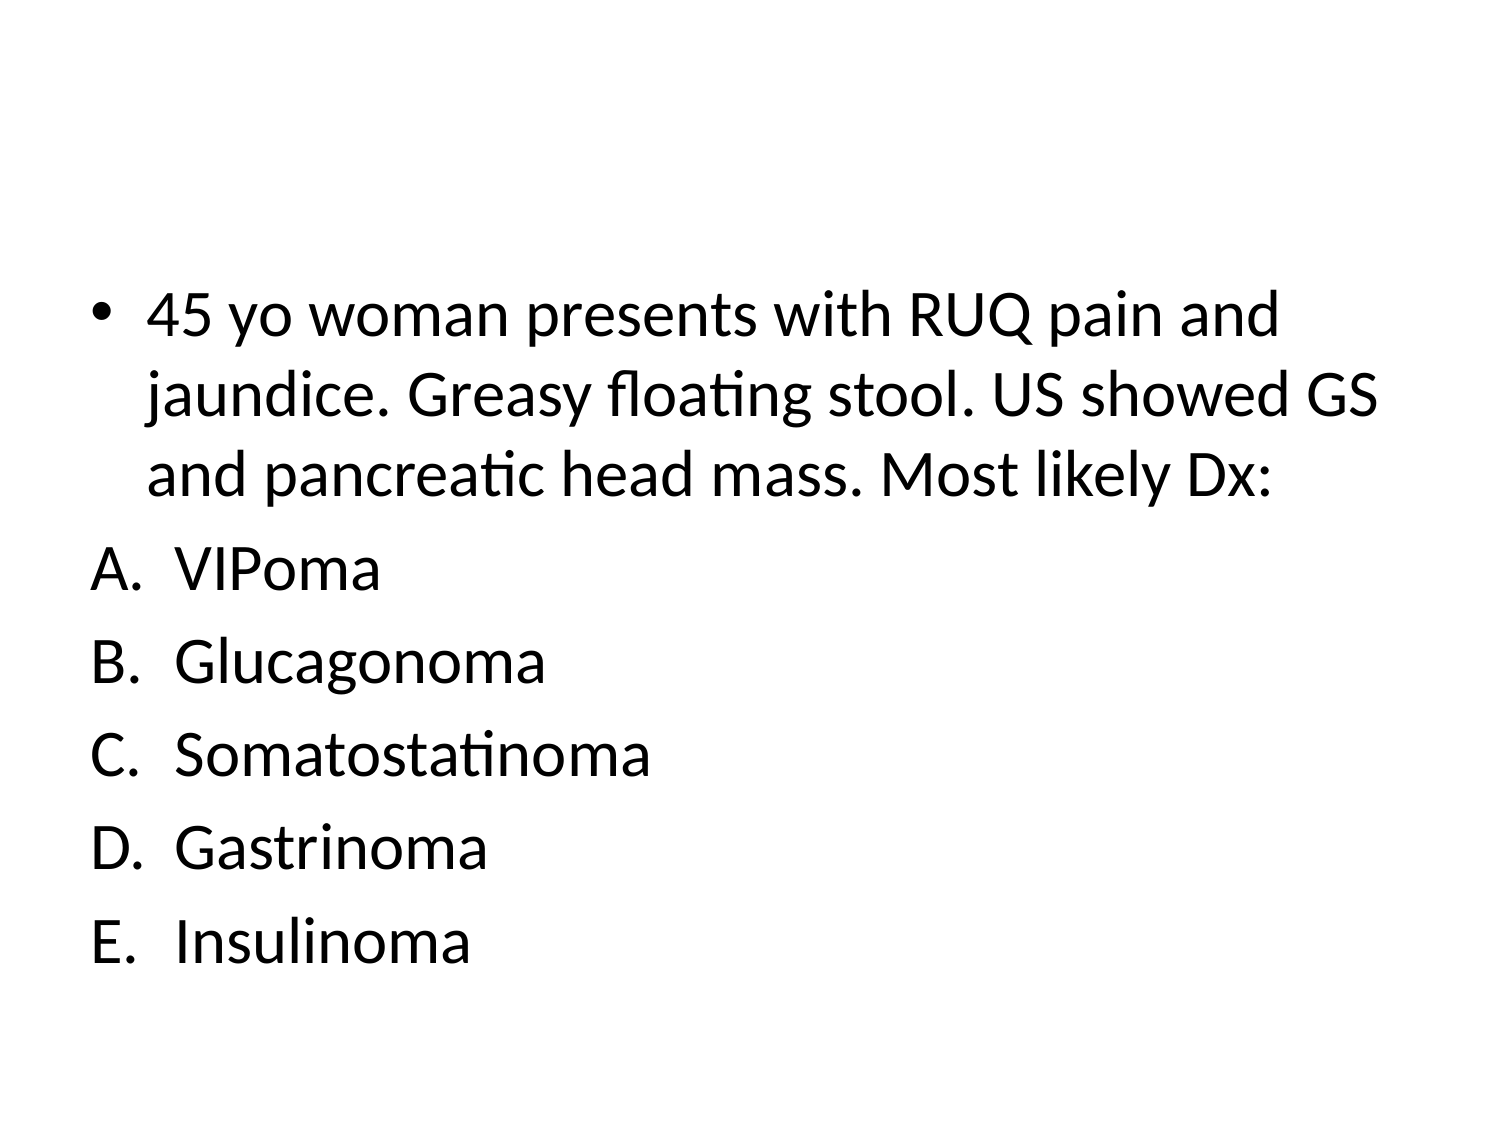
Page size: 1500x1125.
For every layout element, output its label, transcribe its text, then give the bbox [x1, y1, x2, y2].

list 45 yo woman presents with RUQ pain and jaundice. Greasy floating stool. US showed GS and pancreatic head mass. Most likely Dx: VIPoma Glucagonoma Somatostatinoma Gastrinoma Insulinoma [75, 262, 1425, 1005]
